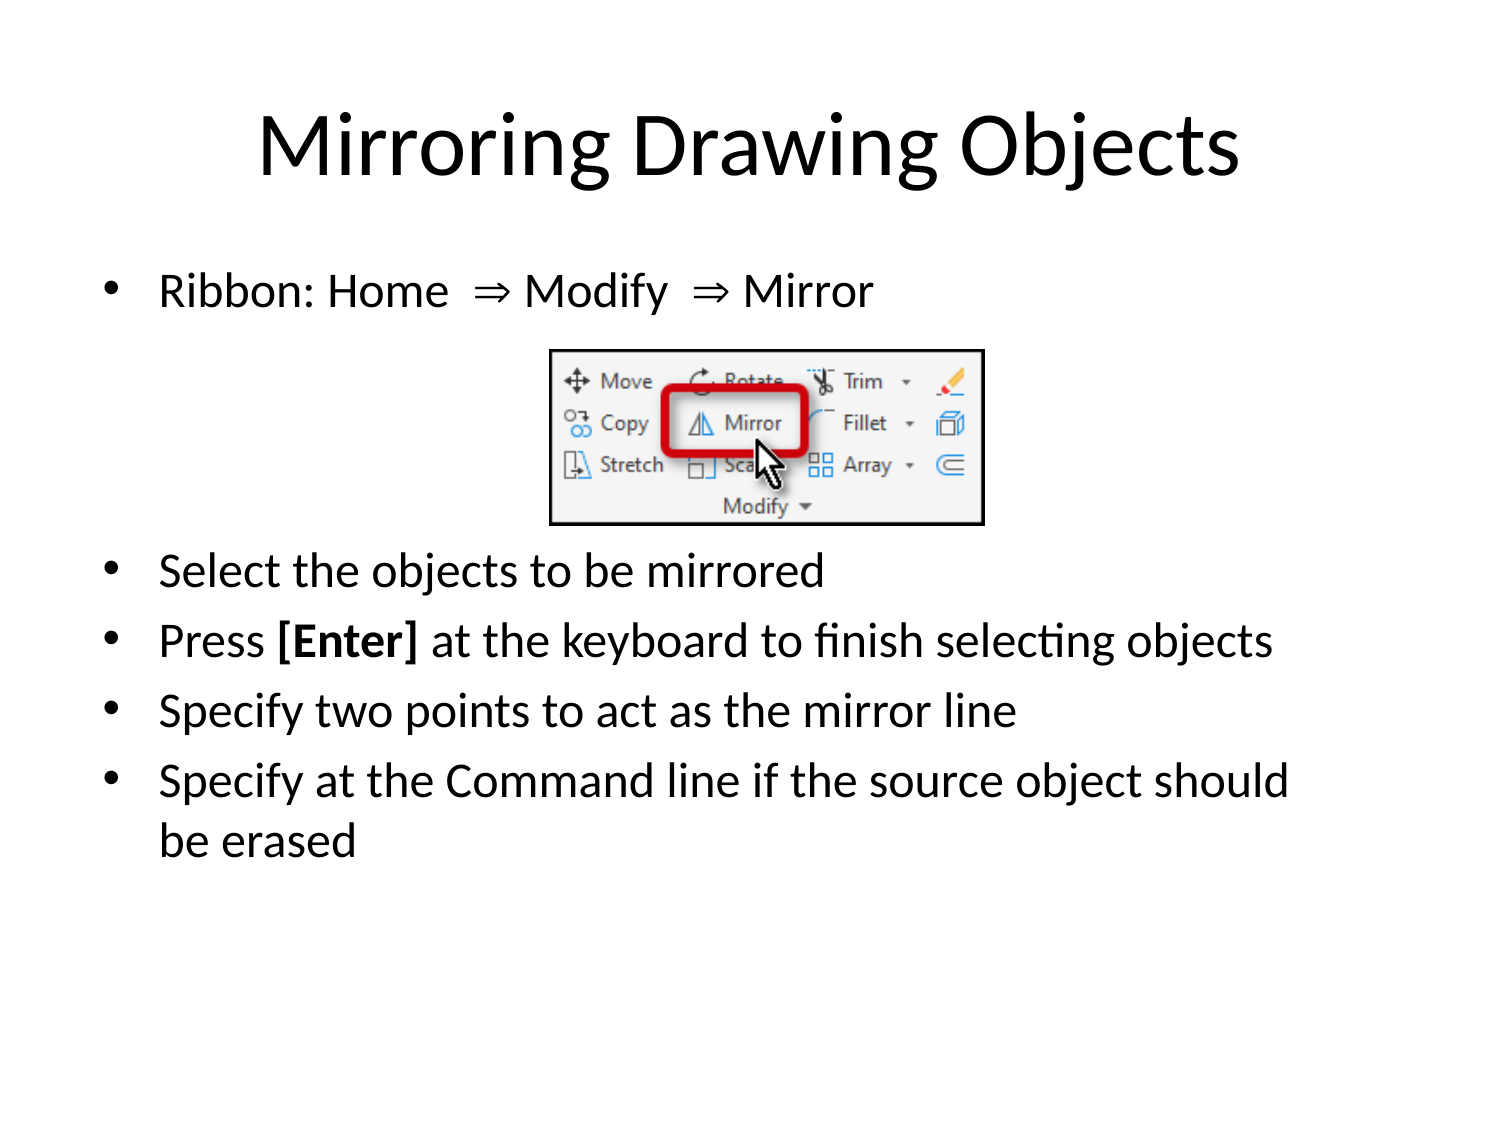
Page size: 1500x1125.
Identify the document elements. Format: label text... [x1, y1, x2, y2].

title Mirroring Drawing Objects [75, 45, 1425, 233]
picture [549, 349, 985, 526]
list Ribbon: Home  Modify  Mirror Select the objects to be mirrored Press [Enter] at the keyboard to finish selecting objects Specify two points to act as the mirror line Specify at the Command line if the source object should be erased [87, 249, 1313, 950]
